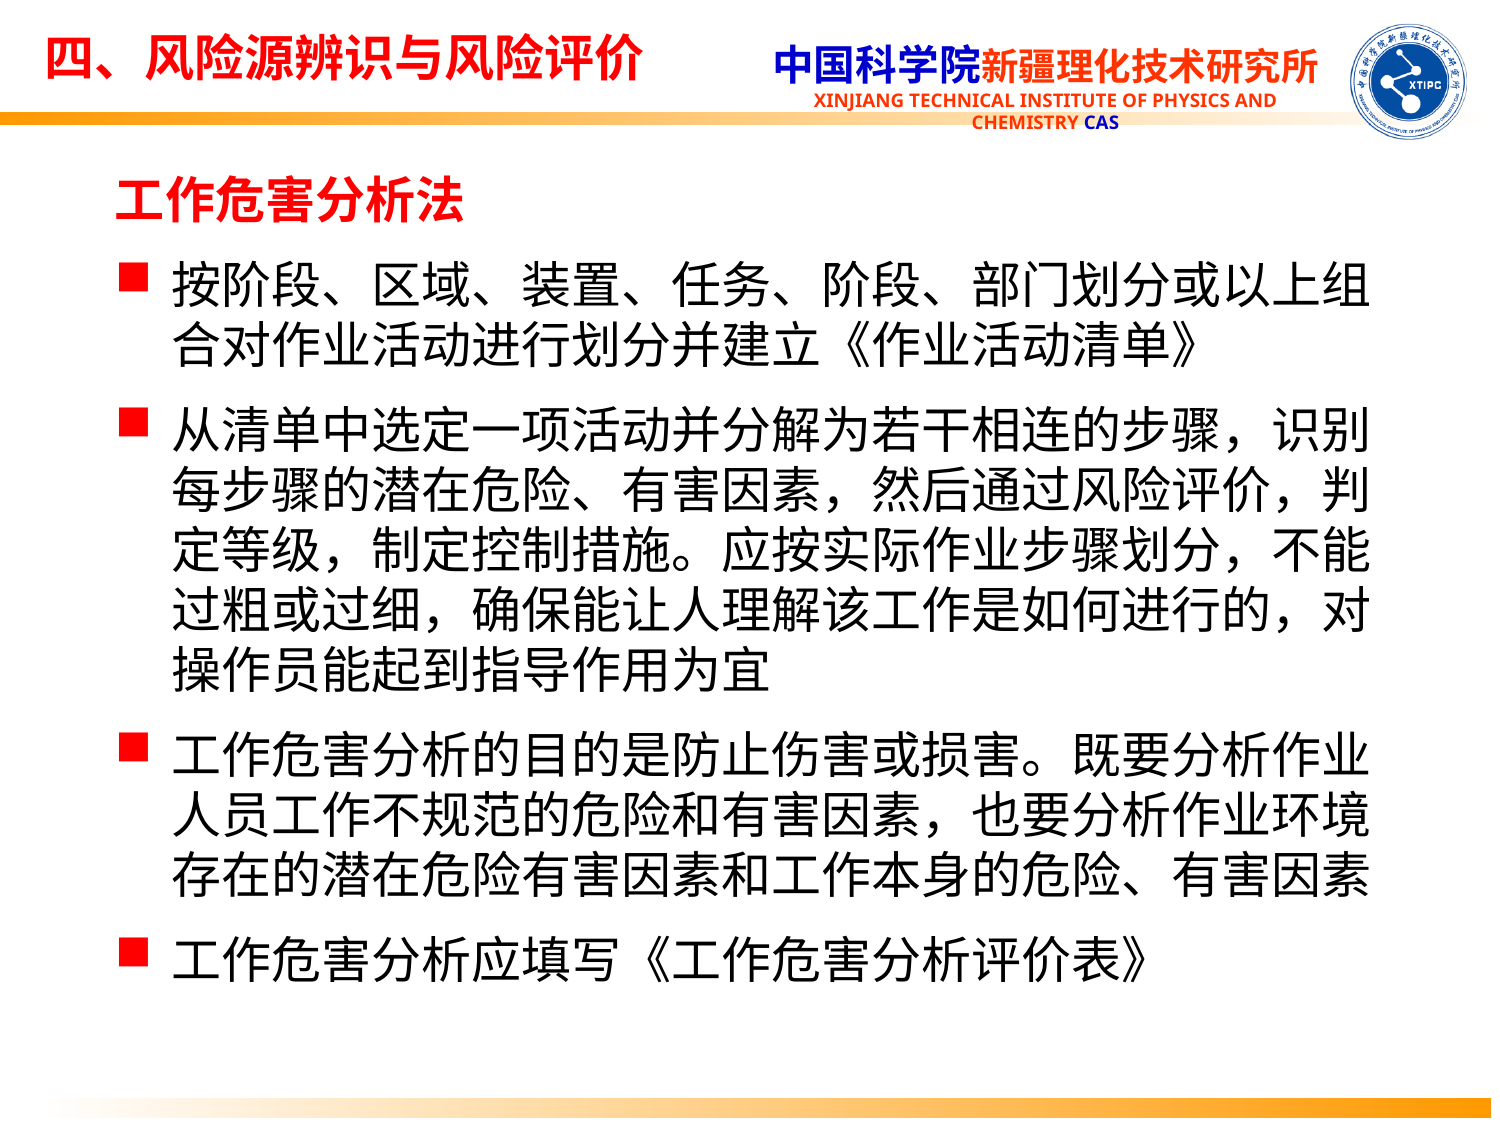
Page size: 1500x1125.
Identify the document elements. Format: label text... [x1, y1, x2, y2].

list 工作危害分析法 按阶段、区域、装置、任务、阶段、部门划分或以上组合对作业活动进行划分并建立《作业活动清单》 从清单中选定一项活动并分解为若干相连的步骤，识别每步骤的潜在危险、有害因素，然后通过风险评价，判定等级，制定控制措施。应按实际作业步骤划分，不能过粗或过细，确保能让人理解该工作是如何进行的，对操作员能起到指导作用为宜 工作危害分析的目的是防止伤害或损害。既要分析作业人员工作不规范的危险和有害因素，也要分析作业环境存在的潜在危险有害因素和工作本身的危险、有害因素 工作危害分析应填写《工作危害分析评价表》 [100, 160, 1388, 1071]
picture [1342, 16, 1474, 147]
text_box 四、风险源辨识与风险评价 [29, 19, 833, 102]
